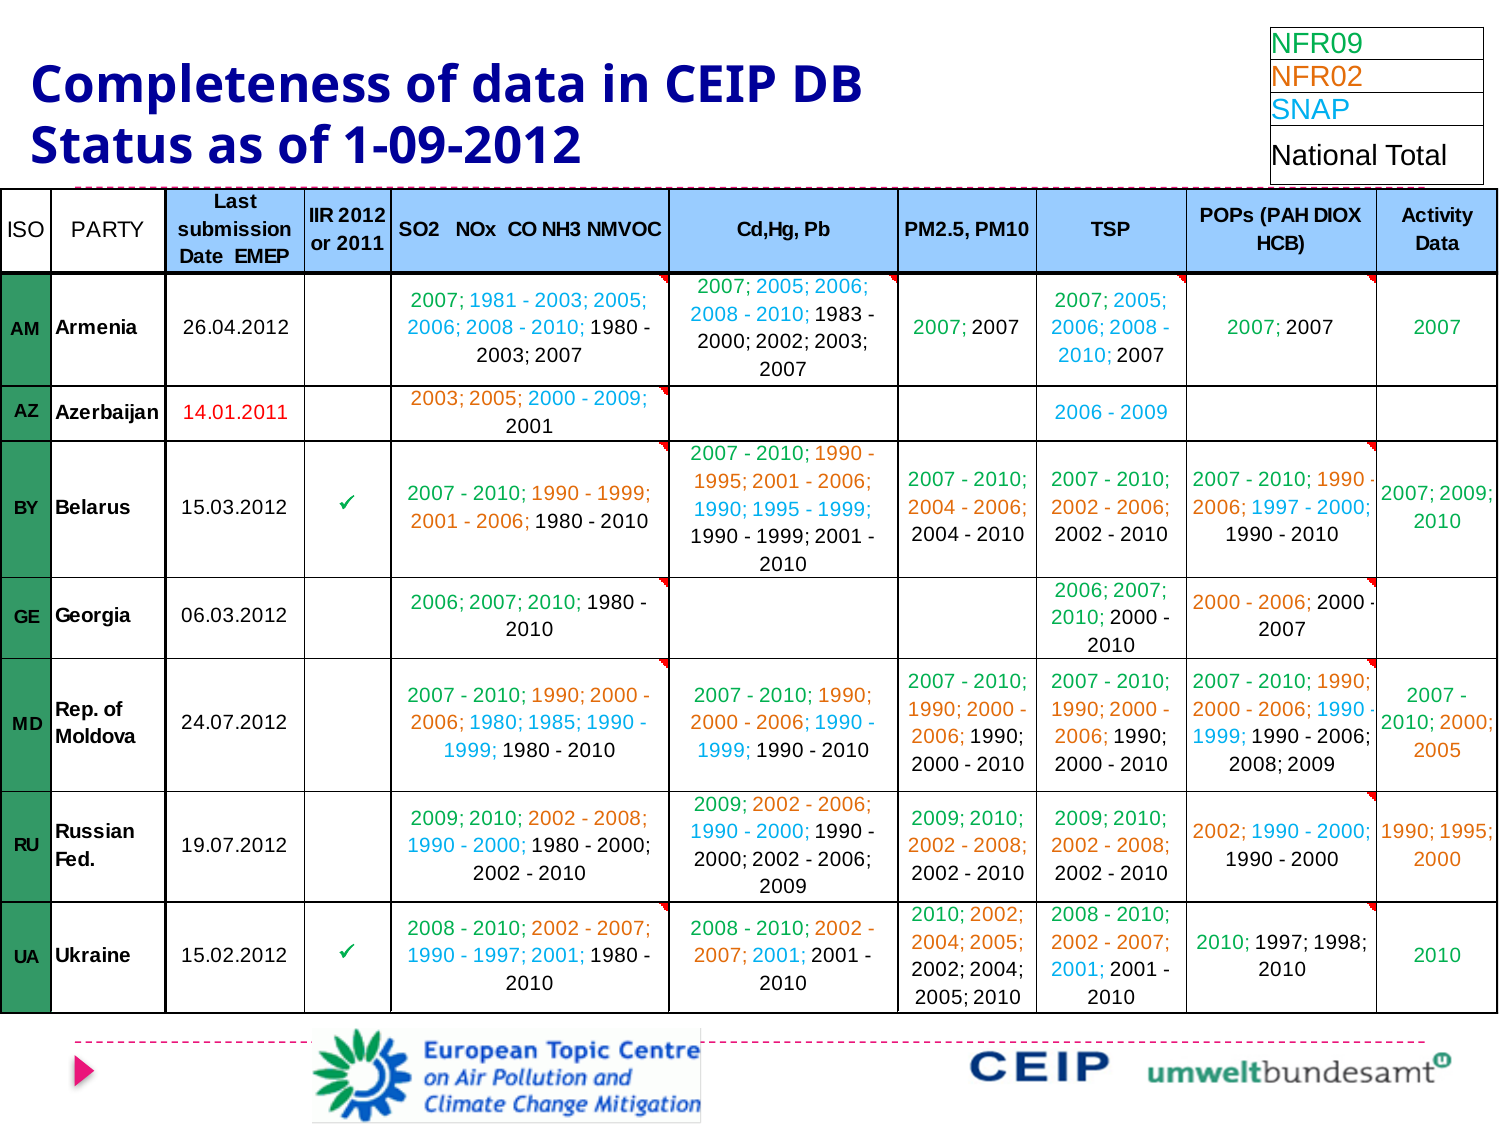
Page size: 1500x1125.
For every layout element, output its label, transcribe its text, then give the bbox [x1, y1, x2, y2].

title Completeness of data in CEIP DB Status as of 1-09-2012 [16, 42, 1270, 182]
picture [0, 188, 1500, 1016]
picture [312, 1028, 703, 1125]
table_cell SNAP [1271, 93, 1483, 125]
table_cell National Total [1271, 126, 1483, 184]
picture [962, 1043, 1459, 1096]
table_cell NFR02 [1271, 60, 1483, 92]
table_header NFR09 [1271, 28, 1483, 59]
